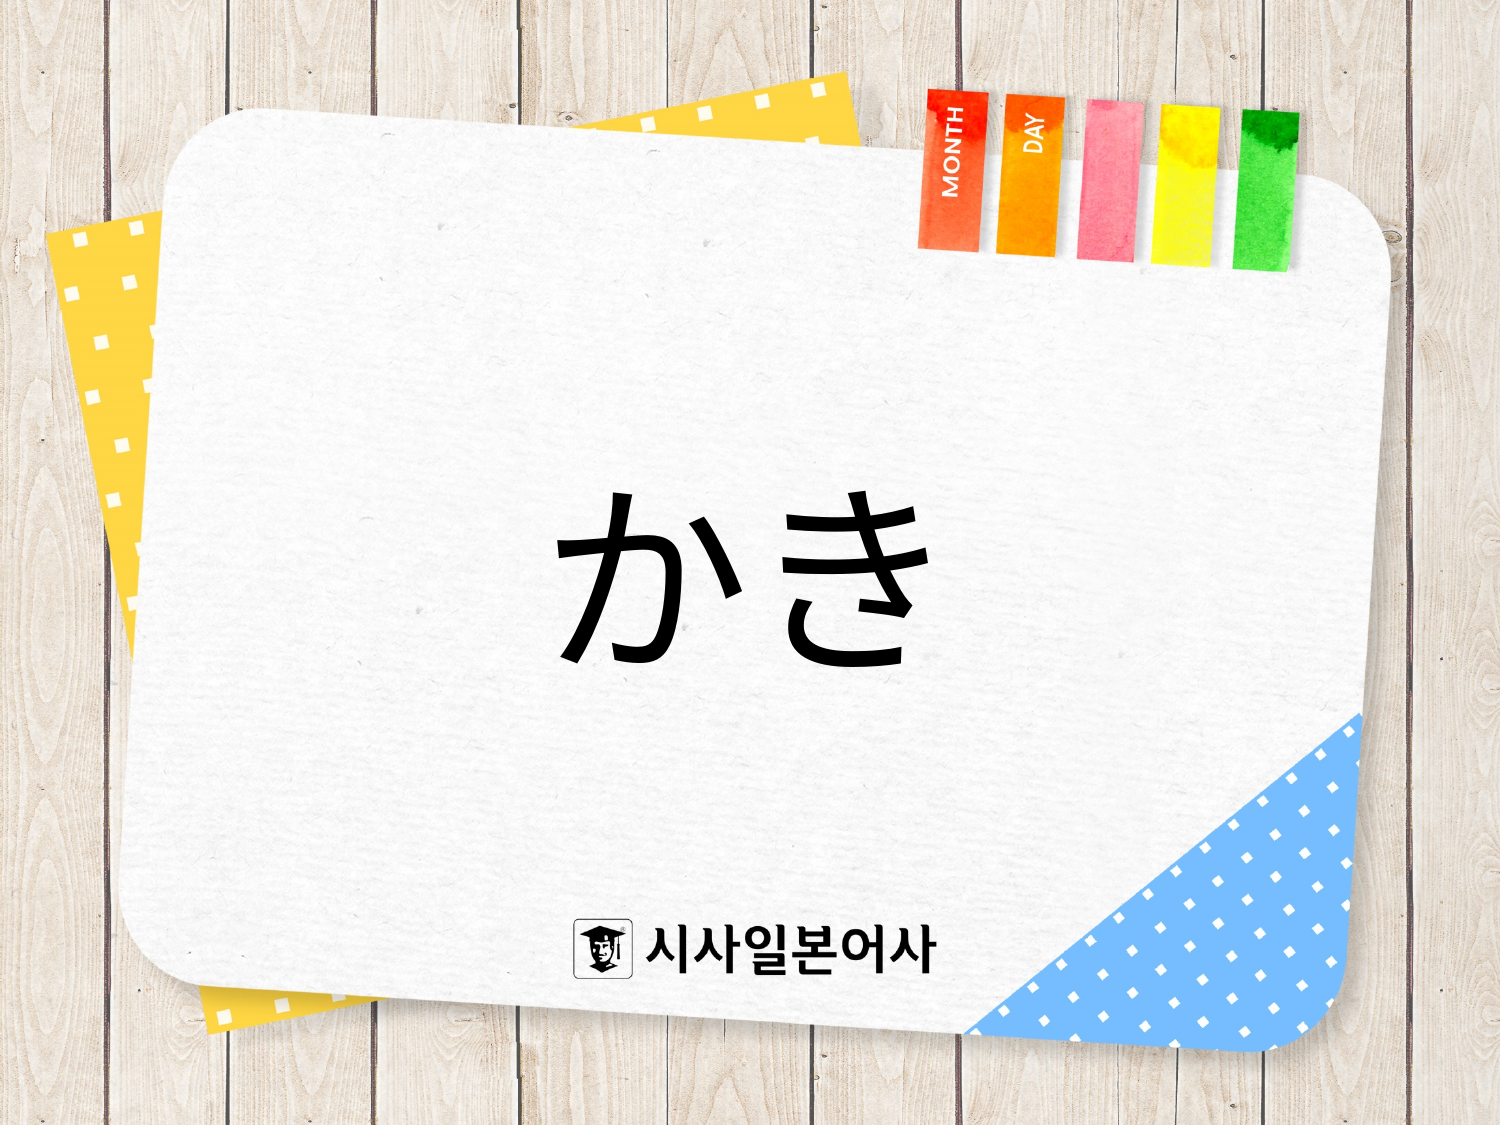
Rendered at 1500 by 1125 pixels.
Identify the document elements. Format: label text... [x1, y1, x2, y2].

picture [0, 0, 1500, 1125]
title かき [75, 338, 1425, 811]
